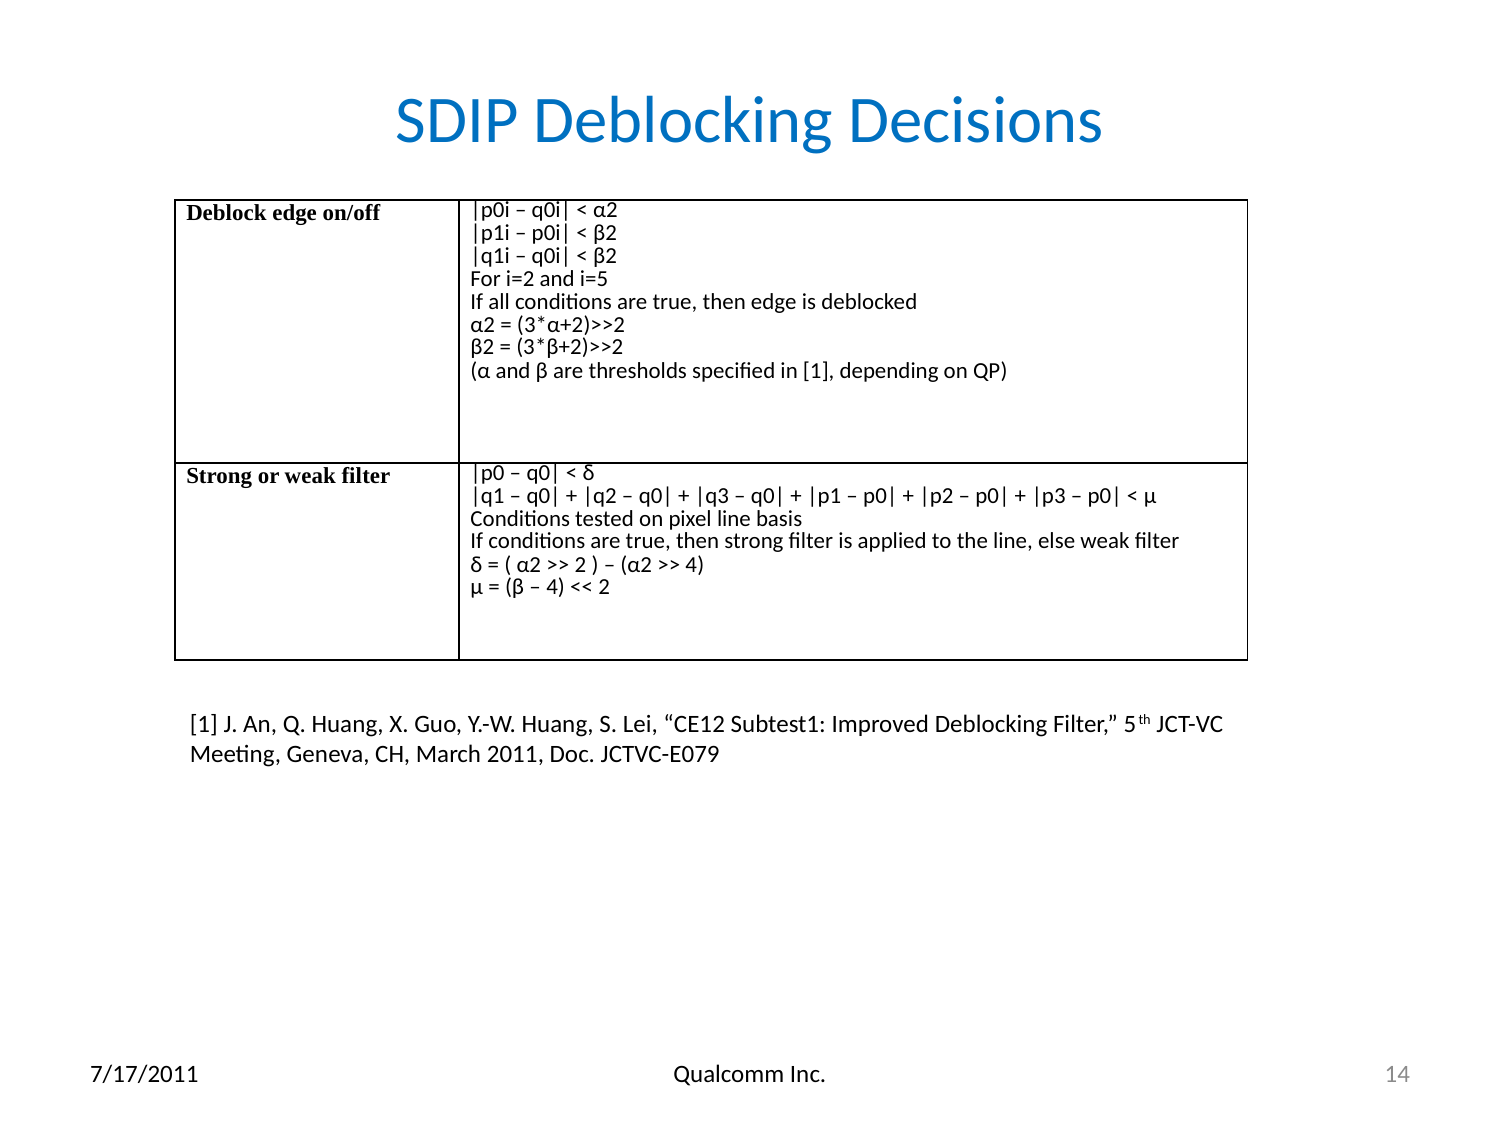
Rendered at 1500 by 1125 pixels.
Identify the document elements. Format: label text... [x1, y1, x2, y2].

table_cell |p0 – q0| < δ |q1 – q0| + |q2 – q0| + |q3 – q0| + |p1 – p0| + |p2 – p0| + |p3 – p0| < μ Conditions tested on pixel line basis If conditions are true, then strong filter is applied to the line, else weak filter δ = ( α2 >> 2 ) – (α2 >> 4) μ = (β – 4) << 2 [460, 464, 1247, 659]
text_box [1] J. An, Q. Huang, X. Guo, Y.-W. Huang, S. Lei, “CE12 Subtest1: Improved Deblocking Filter,” 5th JCT-VC Meeting, Geneva, CH, March 2011, Doc. JCTVC-E079 [174, 699, 1263, 775]
table_cell Strong or weak filter [176, 464, 458, 659]
footer Qualcomm Inc. [512, 1042, 988, 1103]
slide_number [75, 1042, 425, 1103]
table_header Deblock edge on/off [176, 201, 458, 462]
title SDIP Deblocking Decisions [75, 45, 1425, 188]
table_header |p0i – q0i| < α2 |p1i – p0i| < β2 |q1i – q0i| < β2 For i=2 and i=5 If all conditions are true, then edge is deblocked α2 = (3*α+2)>>2 β2 = (3*β+2)>>2 (α and β are thresholds specified in [1], depending on QP) [460, 201, 1247, 462]
slide_number 14 [1074, 1042, 1425, 1103]
